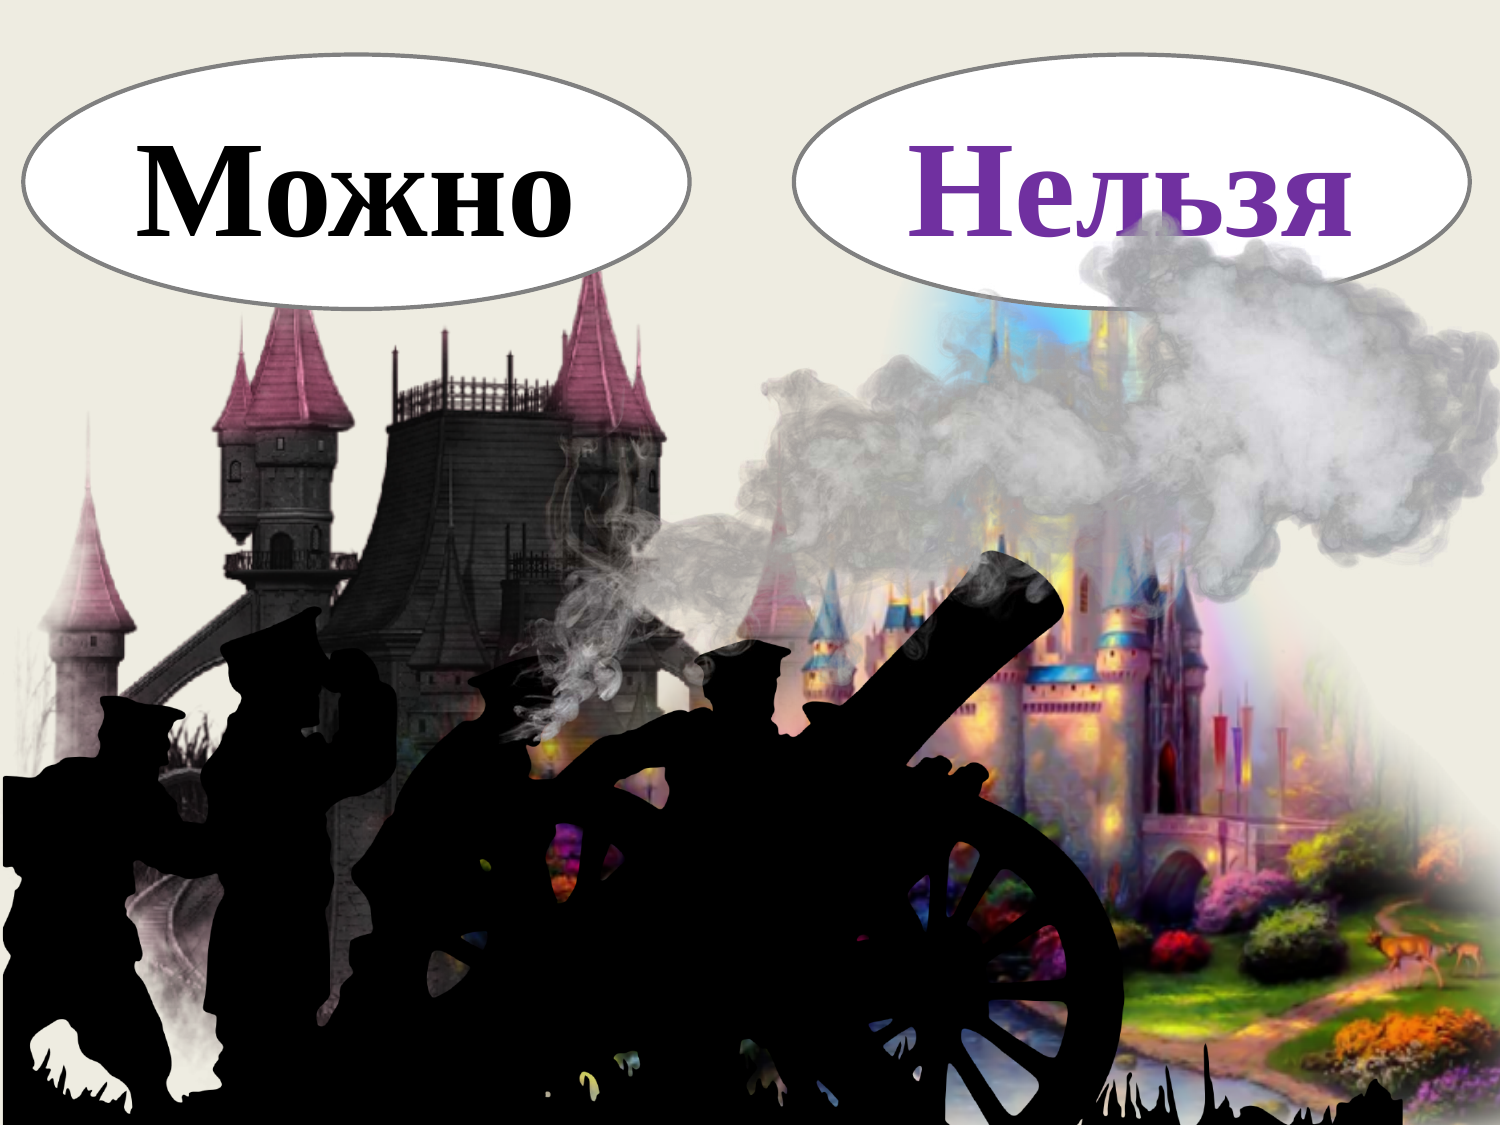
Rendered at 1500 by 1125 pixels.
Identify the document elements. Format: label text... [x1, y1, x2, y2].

picture [0, 160, 1500, 1125]
text_box Нельзя [797, 52, 1467, 159]
text_box Можно [21, 52, 687, 206]
